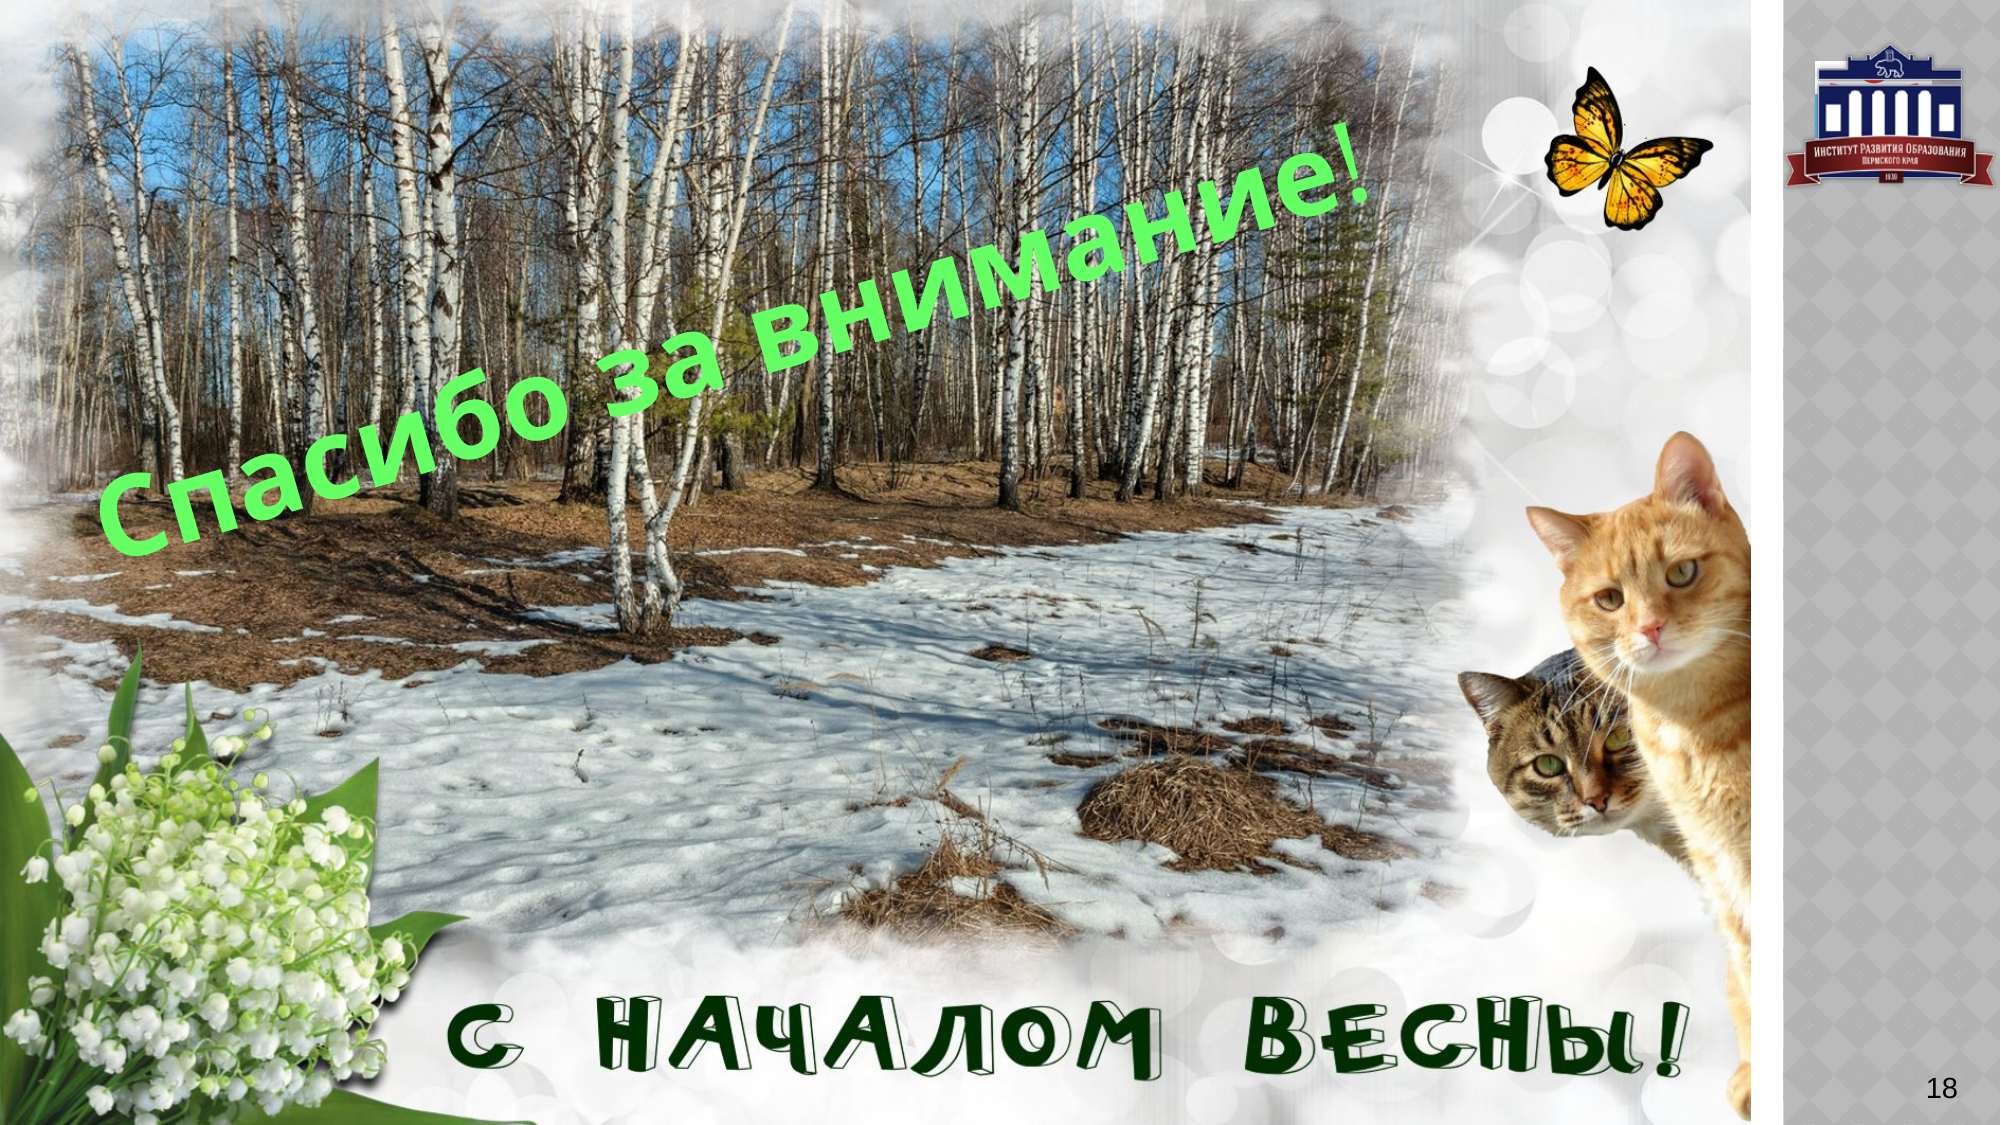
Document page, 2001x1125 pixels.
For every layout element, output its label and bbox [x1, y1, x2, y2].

picture [0, 0, 1752, 1125]
picture [1780, 38, 2000, 194]
